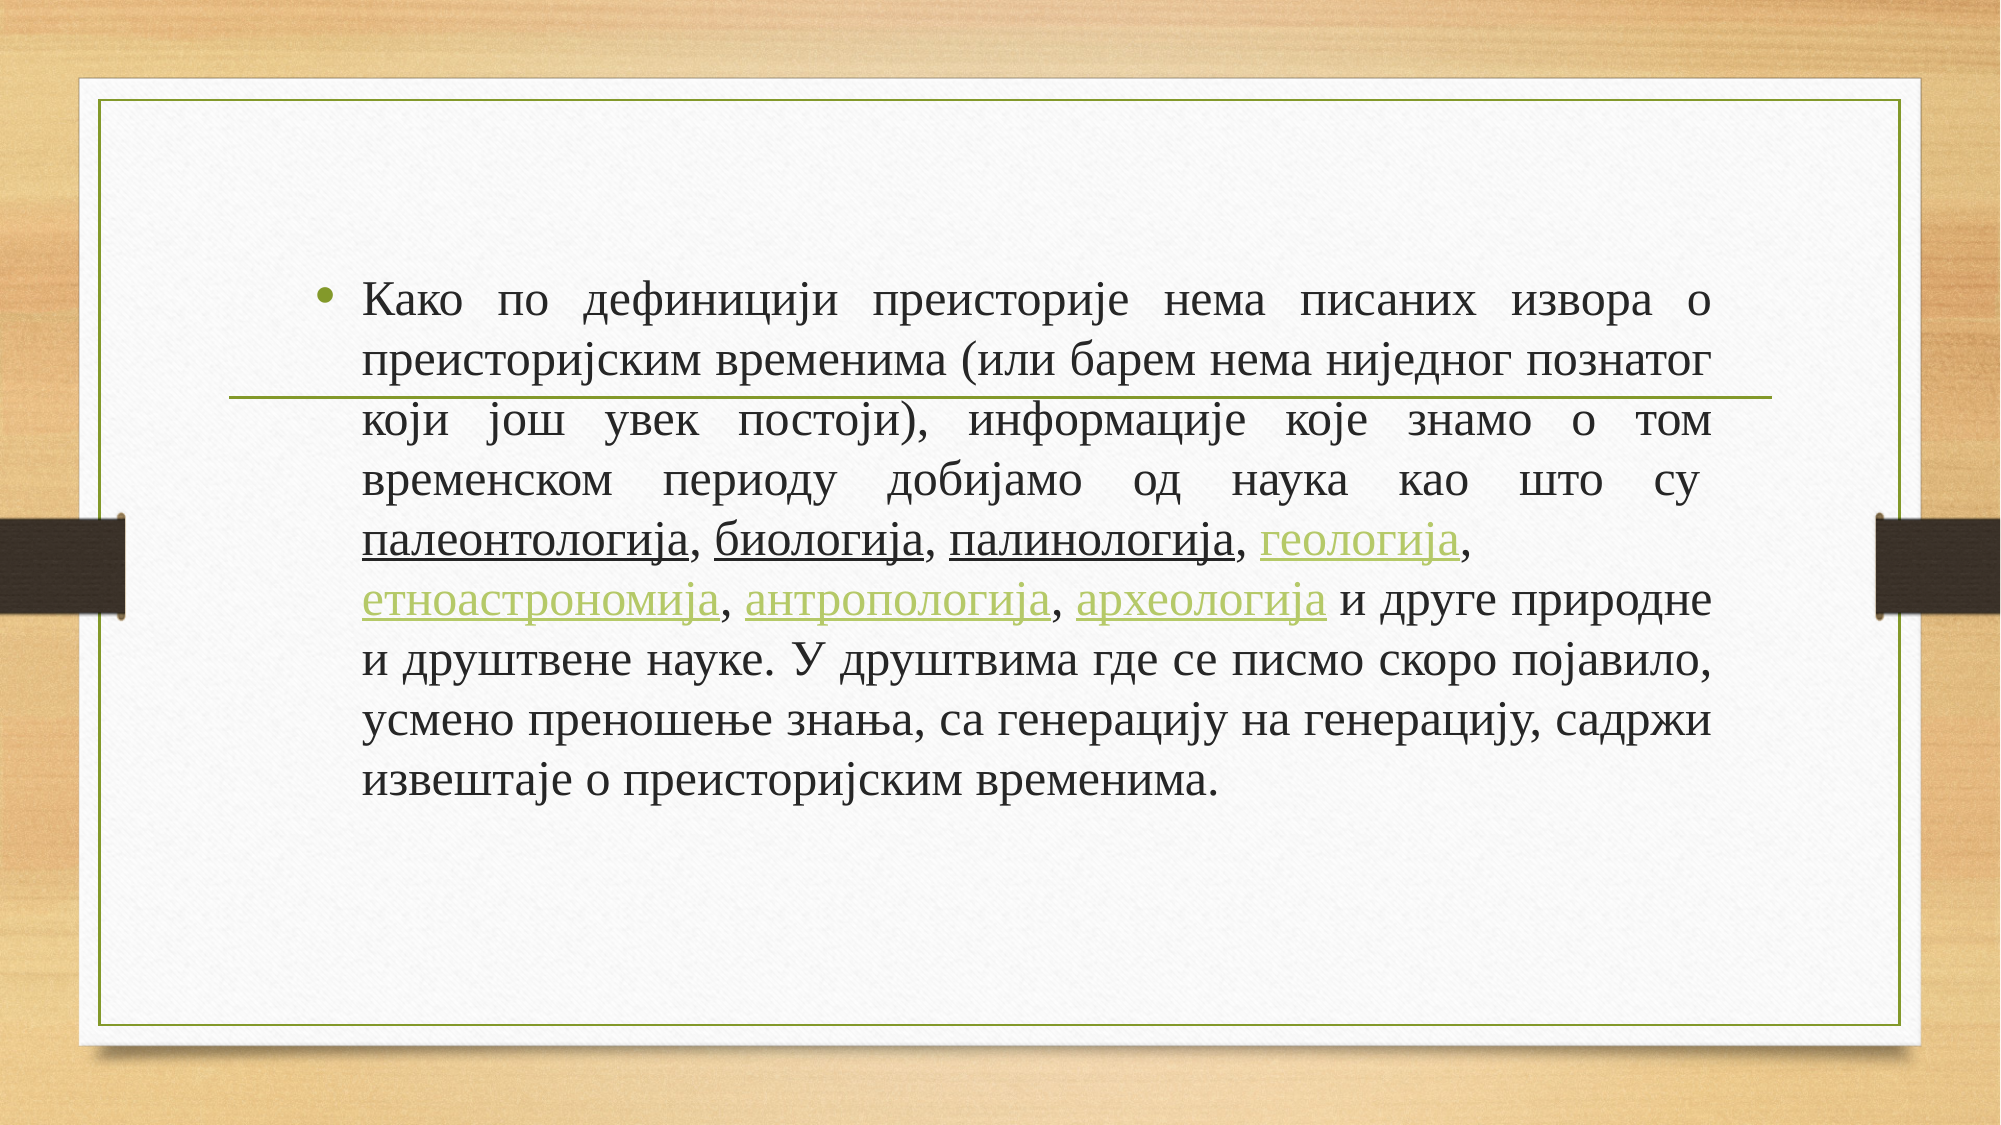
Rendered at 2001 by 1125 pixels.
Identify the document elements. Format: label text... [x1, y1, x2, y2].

list Како по дефиницији преисторије нема писаних извора о преисторијским временима (или барем нема ниједног познатог који још увек постоји), информације које знамо о том временском периоду добијамо од наука као што су палеонтологија, биологија, палинологија, геологија, етноастрономија, антропологија, археологија и друге природне и друштвене науке. У друштвима где се писмо скоро појавило, усмено преношење знања, са генерацију на генерацију, садржи извештаје о преисторијским временима. [300, 257, 1728, 849]
picture [0, 0, 2001, 1125]
